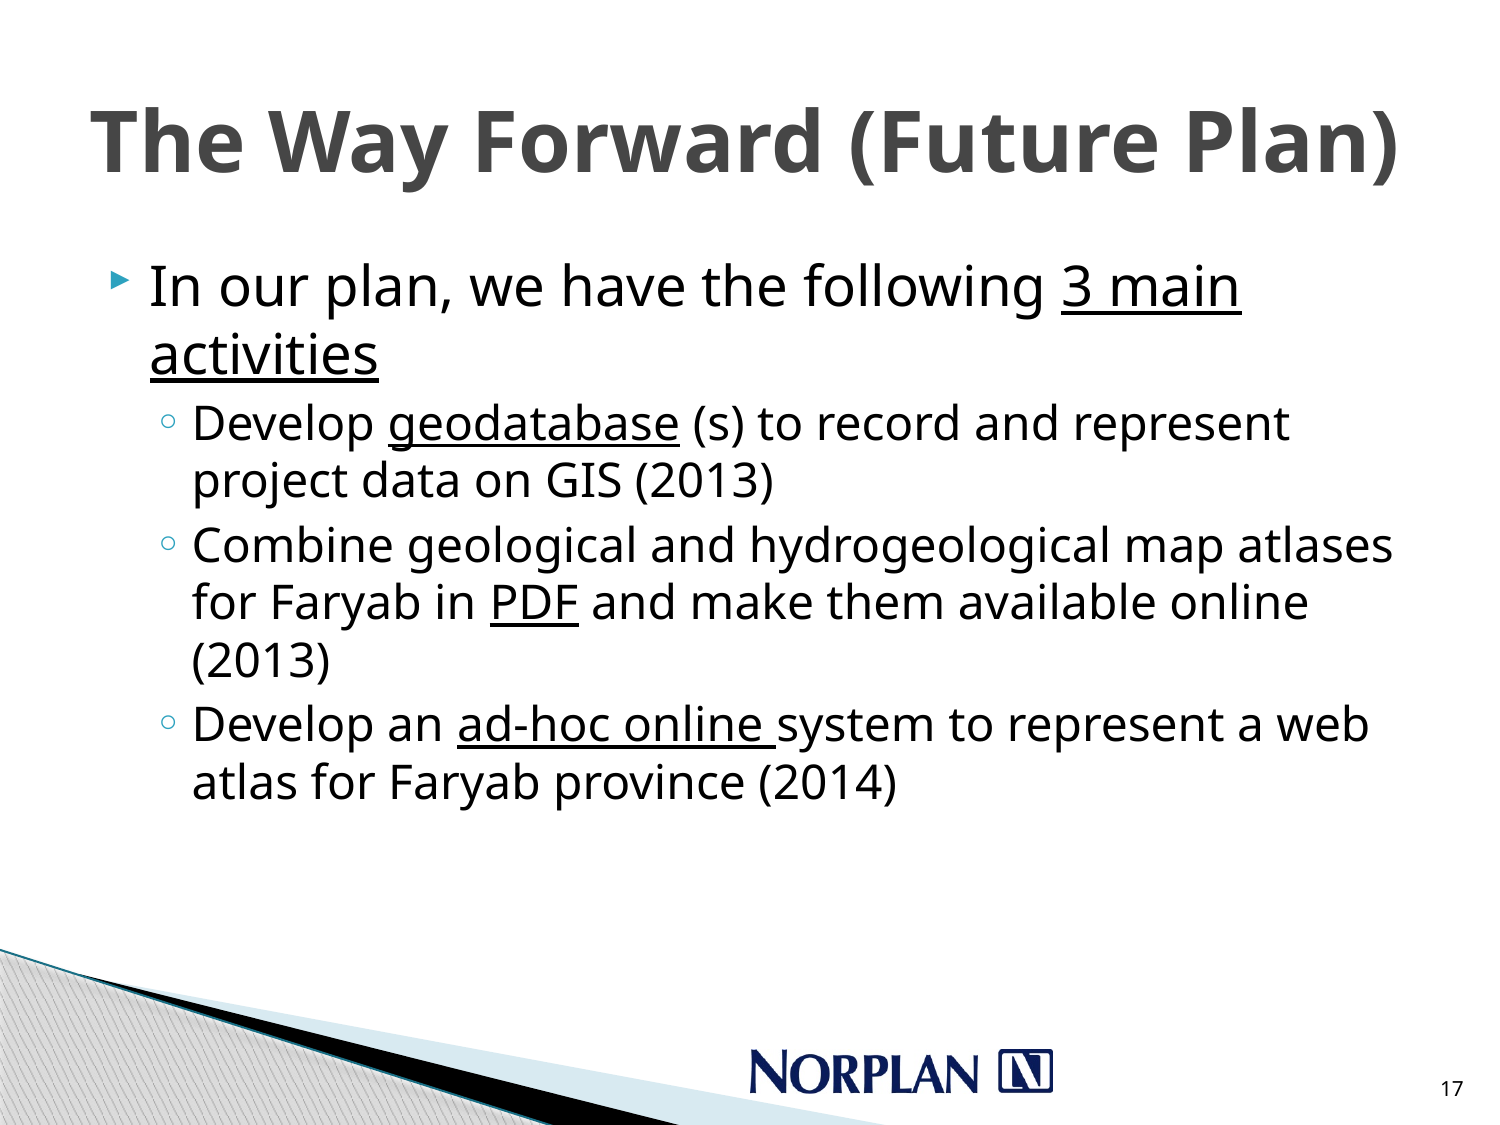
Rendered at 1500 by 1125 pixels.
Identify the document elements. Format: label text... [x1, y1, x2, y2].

list In our plan, we have the following 3 main activities Develop geodatabase (s) to record and represent project data on GIS (2013) Combine geological and hydrogeological map atlases for Faryab in PDF and make them available online (2013) Develop an ad-hoc online system to represent a web atlas for Faryab province (2014) [75, 243, 1425, 986]
slide_number 17 [1418, 1051, 1479, 1112]
picture [750, 1049, 1053, 1094]
title The Way Forward (Future Plan) [75, 45, 1425, 233]
